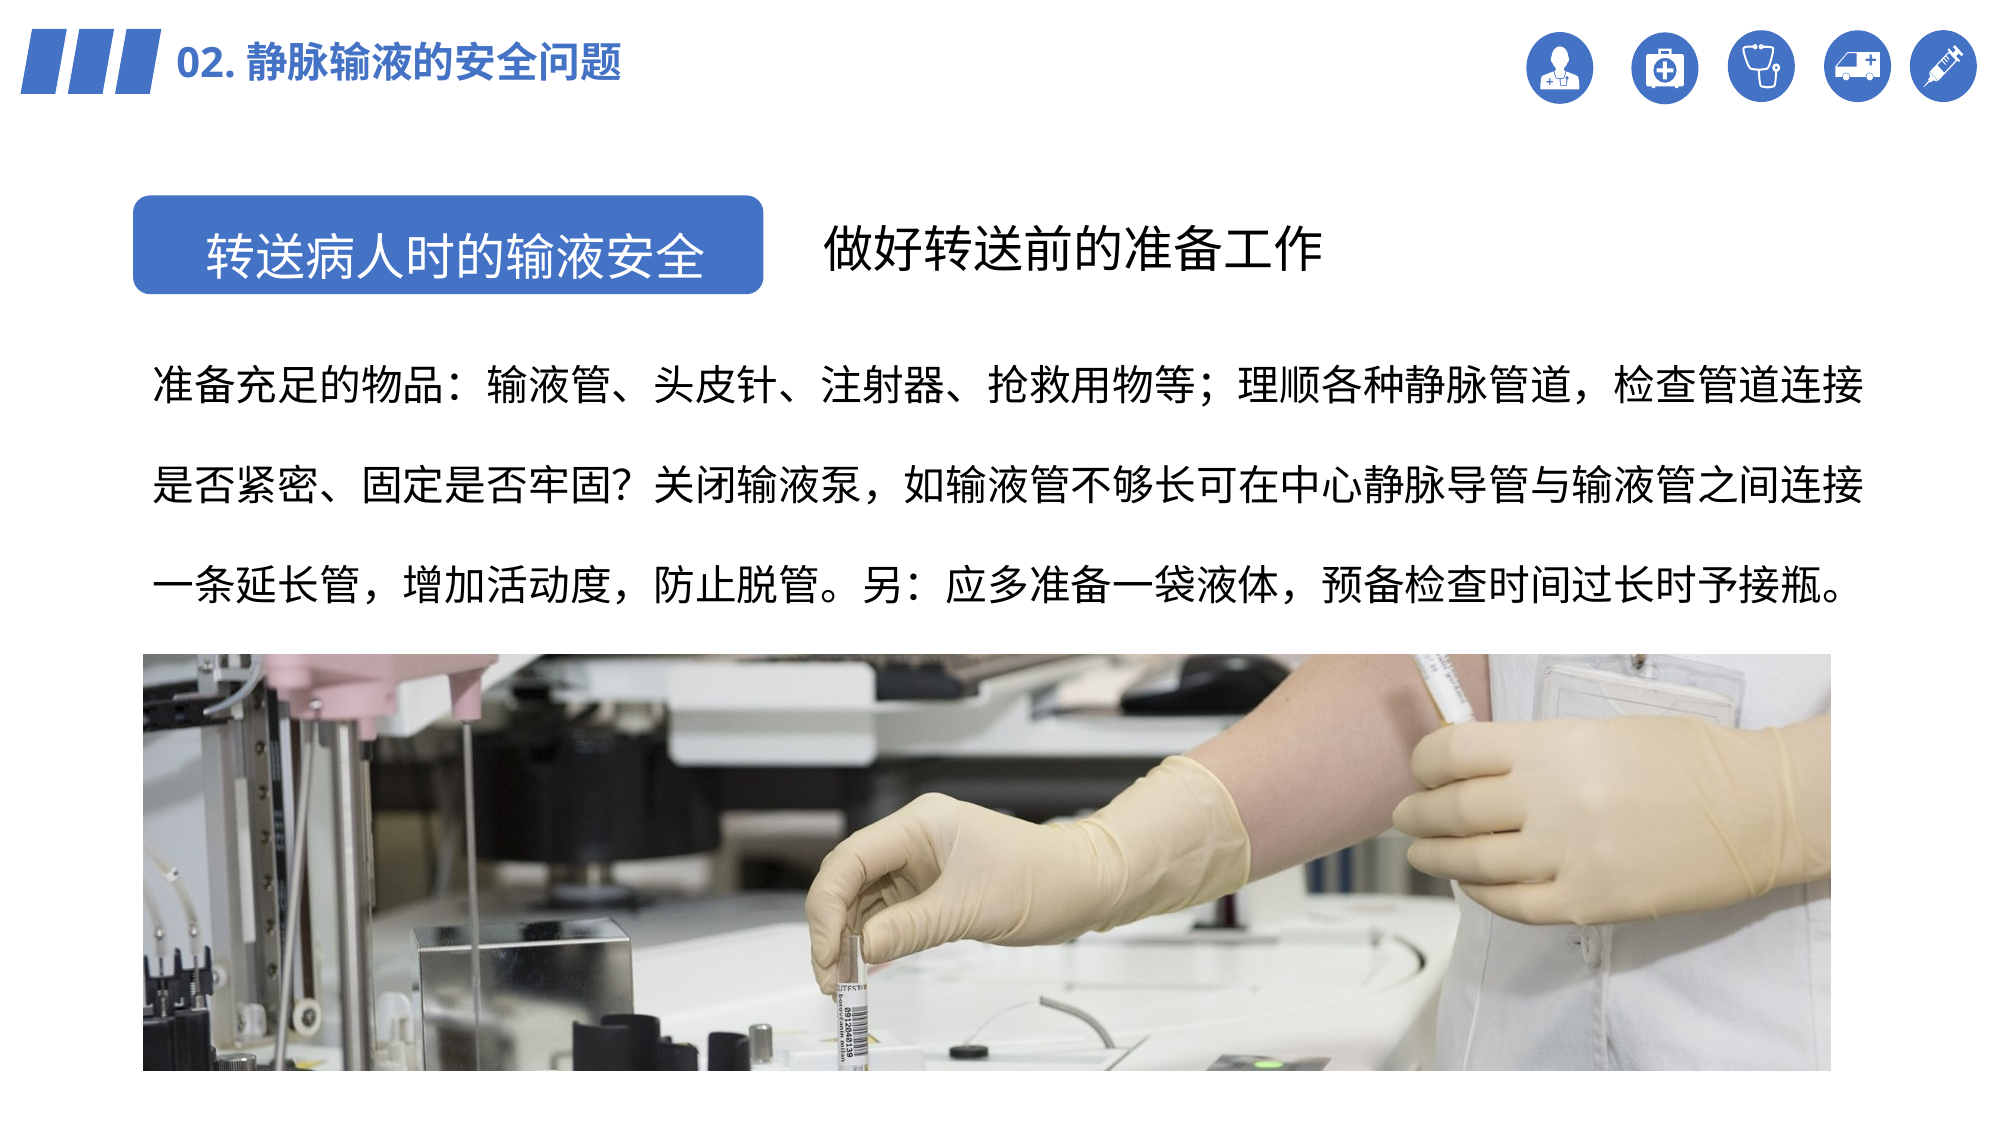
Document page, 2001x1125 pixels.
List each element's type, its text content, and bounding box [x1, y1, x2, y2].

text_box 做好转送前的准备工作 [808, 209, 1339, 285]
picture [143, 654, 1831, 1071]
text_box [20, 28, 703, 94]
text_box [134, 187, 763, 294]
text_box 准备充足的物品：输液管、头皮针、注射器、抢救用物等；理顺各种静脉管道，检查管道连接是否紧密、固定是否牢固？关闭输液泵，如输液管不够长可在中心静脉导管与输液管之间连接一条延长管，增加活动度，防止脱管。另：应多准备一袋液体，预备检查时间过长时予接瓶。 [114, 301, 1907, 617]
